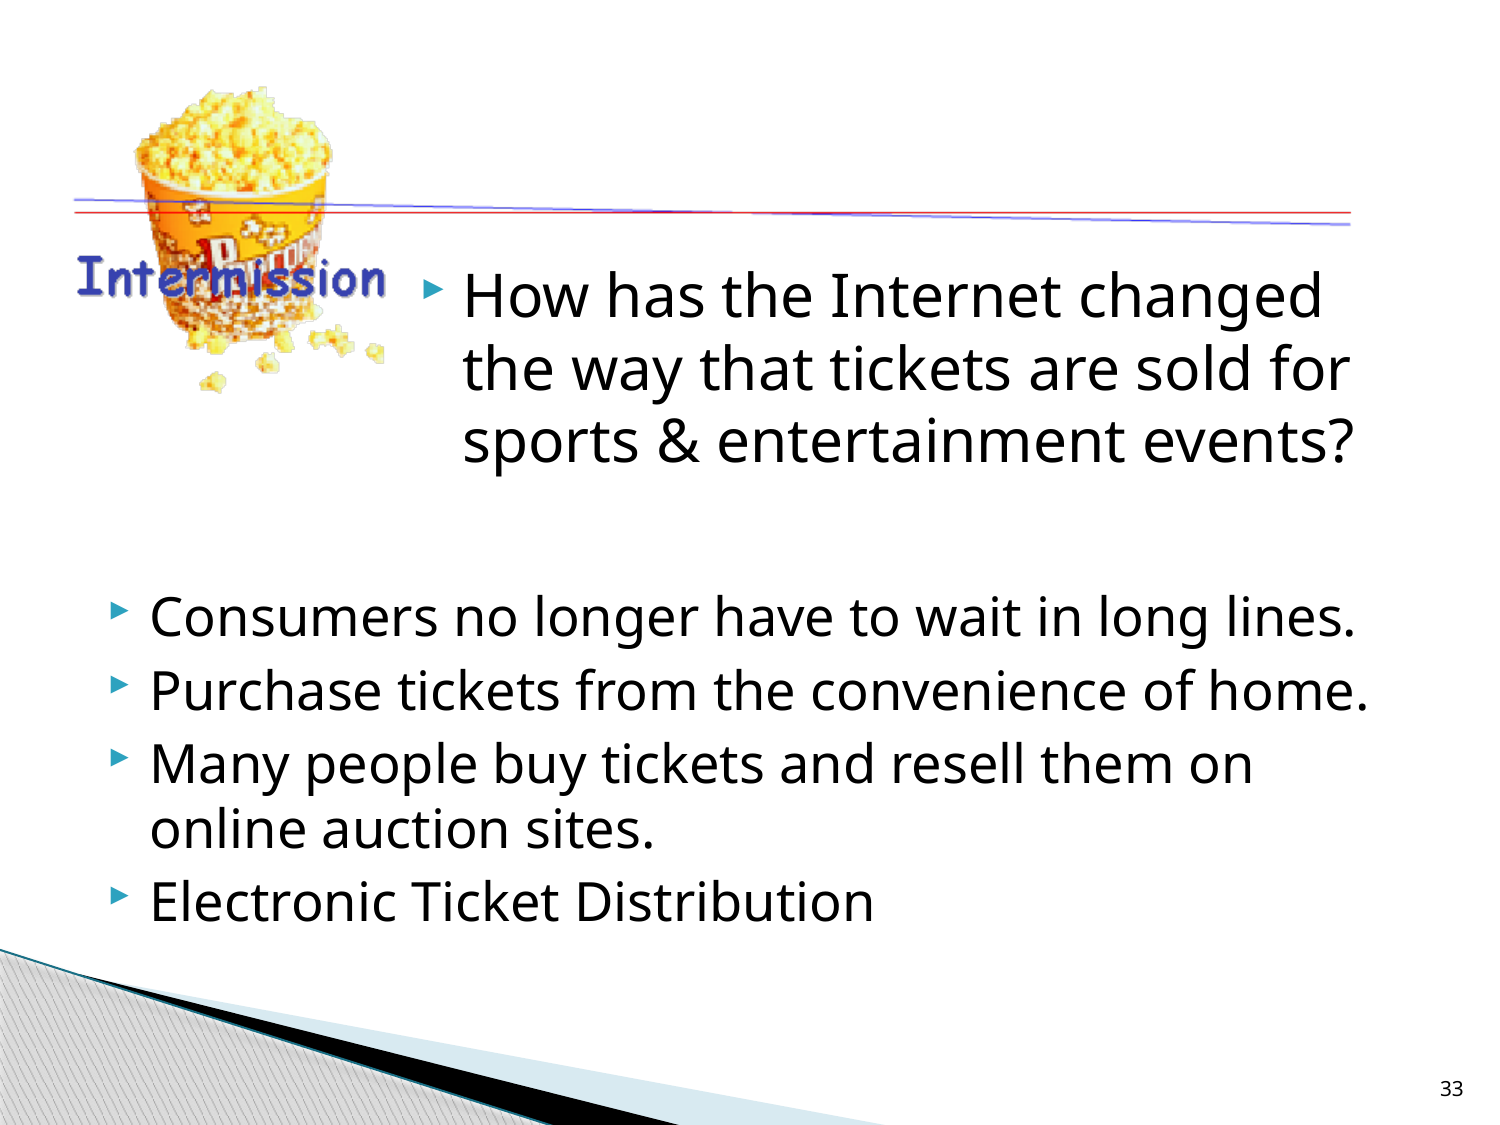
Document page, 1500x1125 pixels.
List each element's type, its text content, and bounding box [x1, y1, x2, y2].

slide_number 33 [1418, 1051, 1479, 1112]
list Consumers no longer have to wait in long lines. Purchase tickets from the convenience of home. Many people buy tickets and resell them on online auction sites. Electronic Ticket Distribution [75, 575, 1438, 1063]
picture [62, 74, 1352, 451]
text_box How has the Internet changed the way that tickets are sold for sports & entertainment events? [387, 249, 1438, 500]
